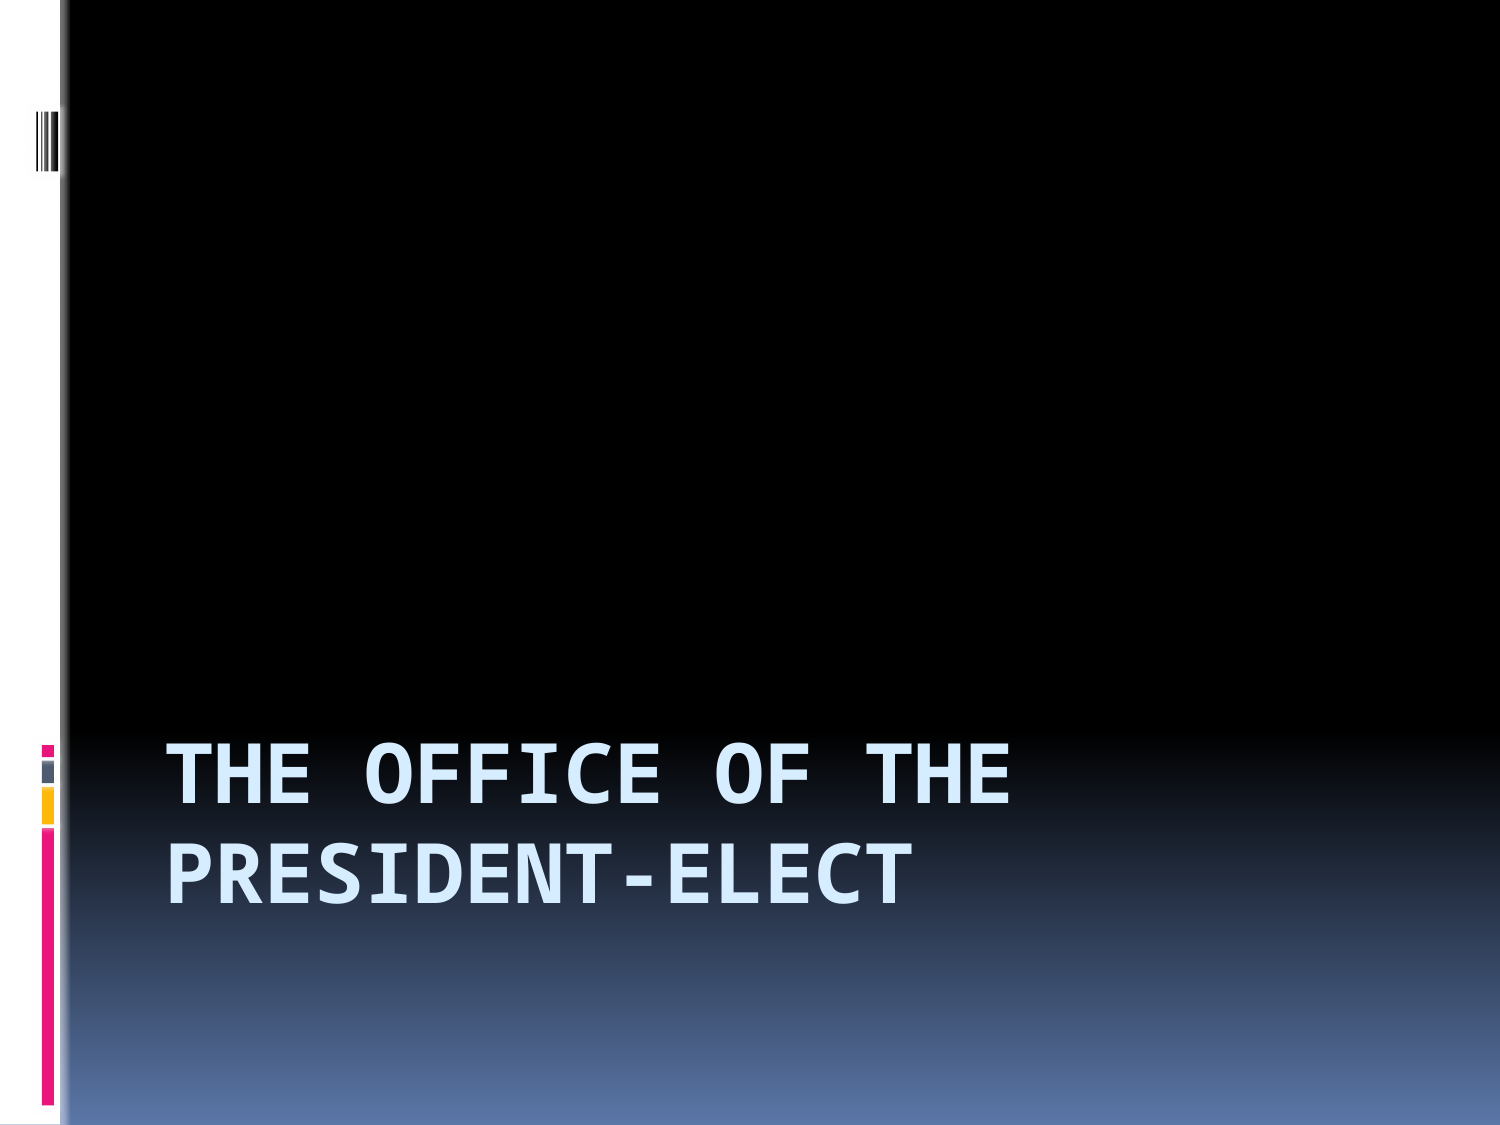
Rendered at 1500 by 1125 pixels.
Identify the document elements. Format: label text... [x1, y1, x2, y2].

title The Office of the President-Elect [150, 712, 1425, 1037]
